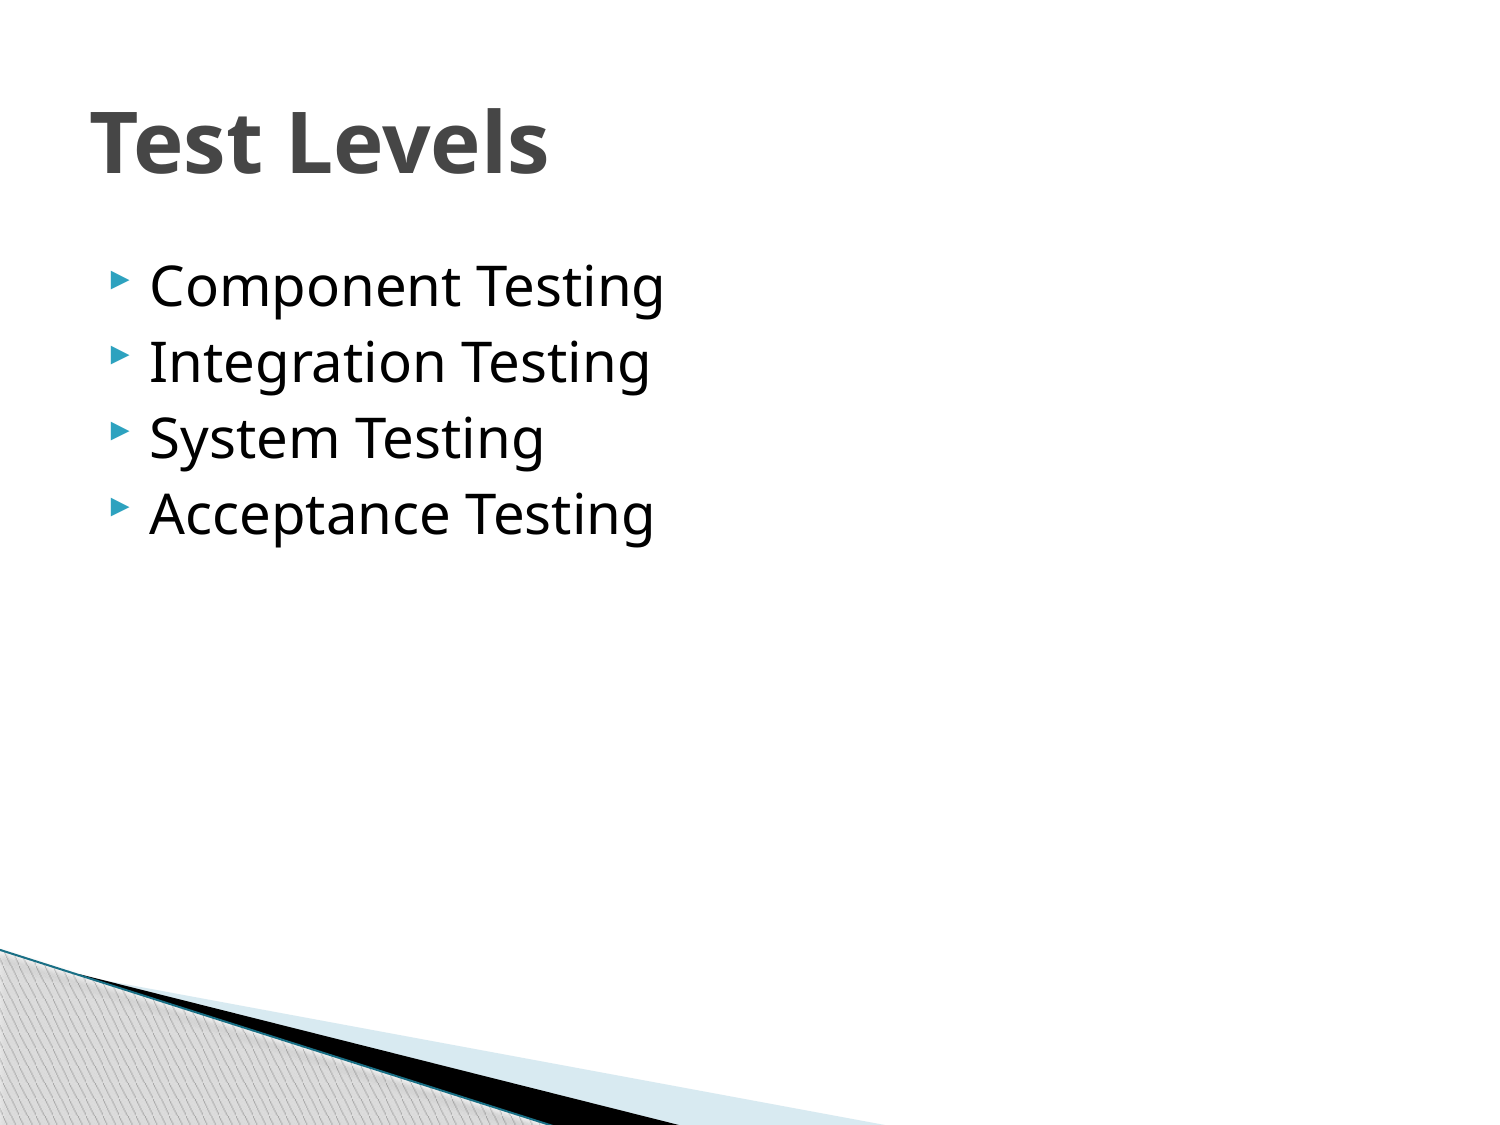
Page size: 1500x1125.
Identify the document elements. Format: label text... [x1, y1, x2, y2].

list Component Testing Integration Testing System Testing Acceptance Testing [75, 243, 1388, 1012]
title Test Levels [75, 45, 1425, 233]
